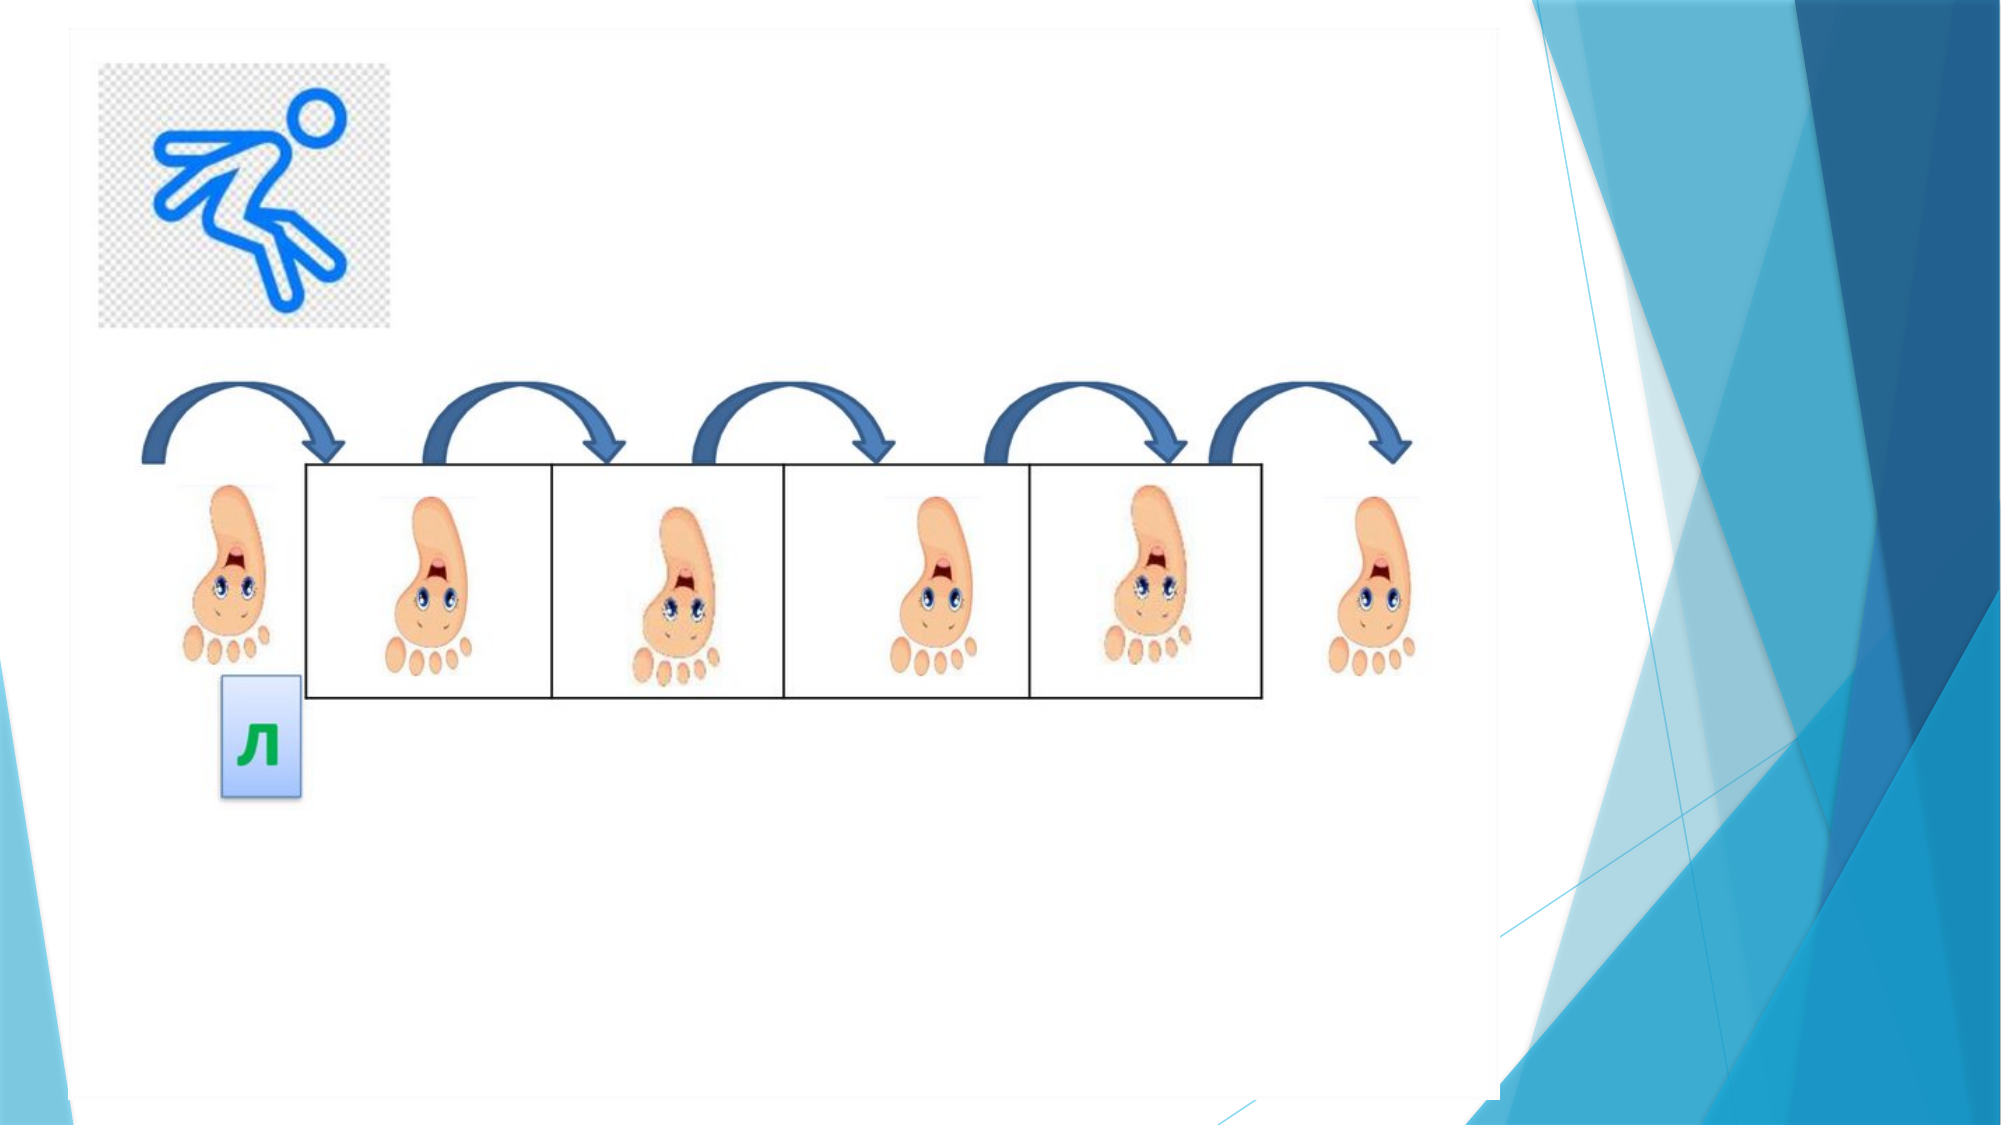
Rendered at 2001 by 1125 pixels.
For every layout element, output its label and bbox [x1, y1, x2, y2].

picture [68, 27, 1501, 1101]
